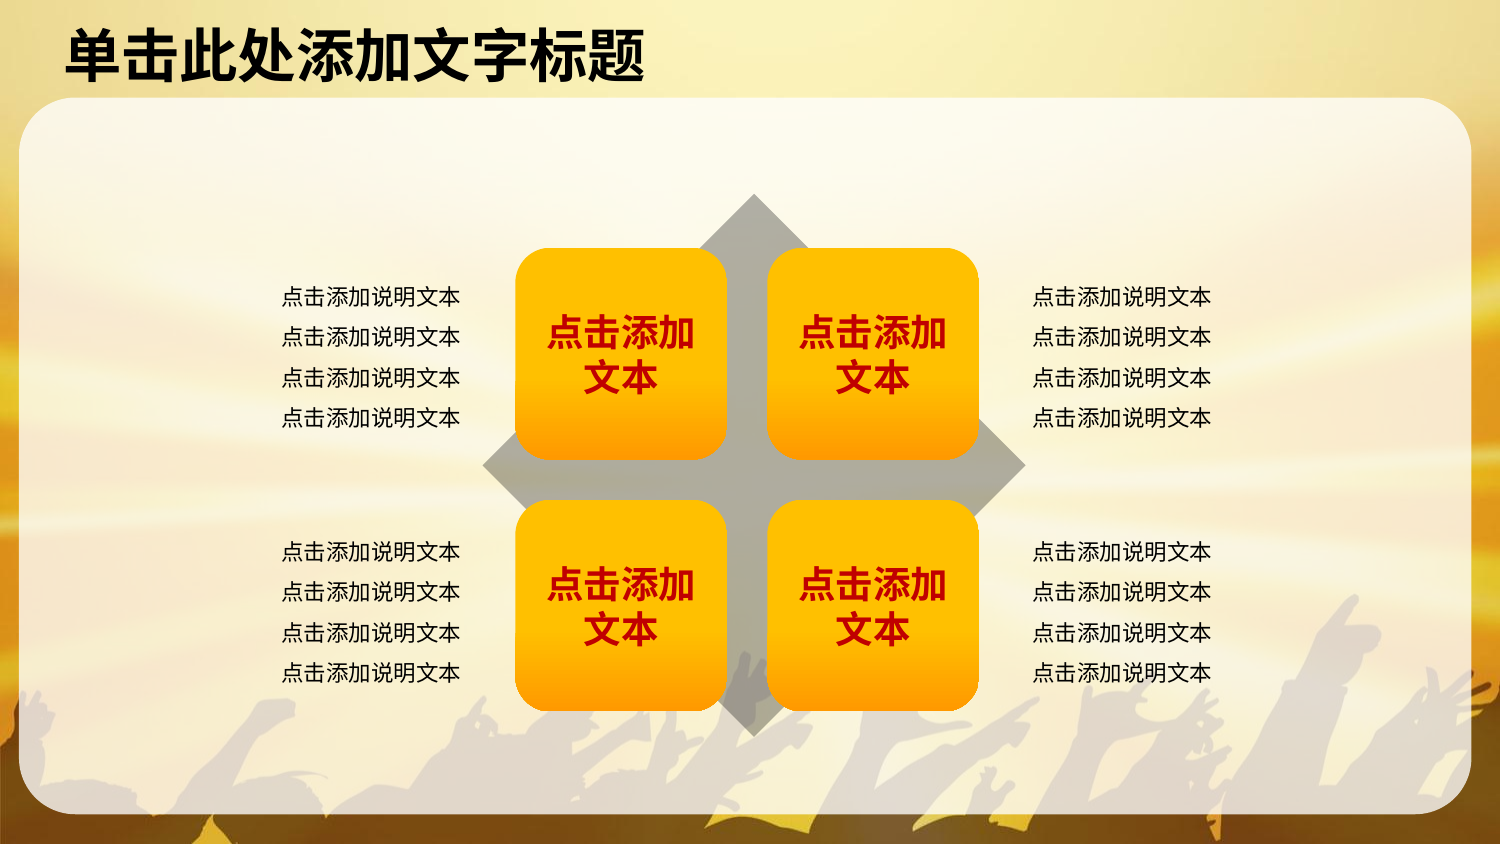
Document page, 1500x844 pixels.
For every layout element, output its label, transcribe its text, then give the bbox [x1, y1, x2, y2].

text_box [481, 192, 1028, 739]
text_box 点击添加 文本 [766, 498, 981, 713]
text_box 点击添加说明文本 点击添加说明文本 点击添加说明文本 点击添加说明文本 [266, 516, 476, 694]
text_box 点击添加 文本 [766, 246, 981, 461]
picture [0, 0, 1500, 844]
text_box 点击添加说明文本 点击添加说明文本 点击添加说明文本 点击添加说明文本 [1017, 516, 1228, 694]
text_box 点击添加 文本 [514, 498, 729, 713]
text_box 点击添加 文本 [514, 246, 729, 461]
text_box 点击添加说明文本 点击添加说明文本 点击添加说明文本 点击添加说明文本 [1017, 261, 1228, 439]
text_box 点击添加说明文本 点击添加说明文本 点击添加说明文本 点击添加说明文本 [266, 261, 476, 439]
